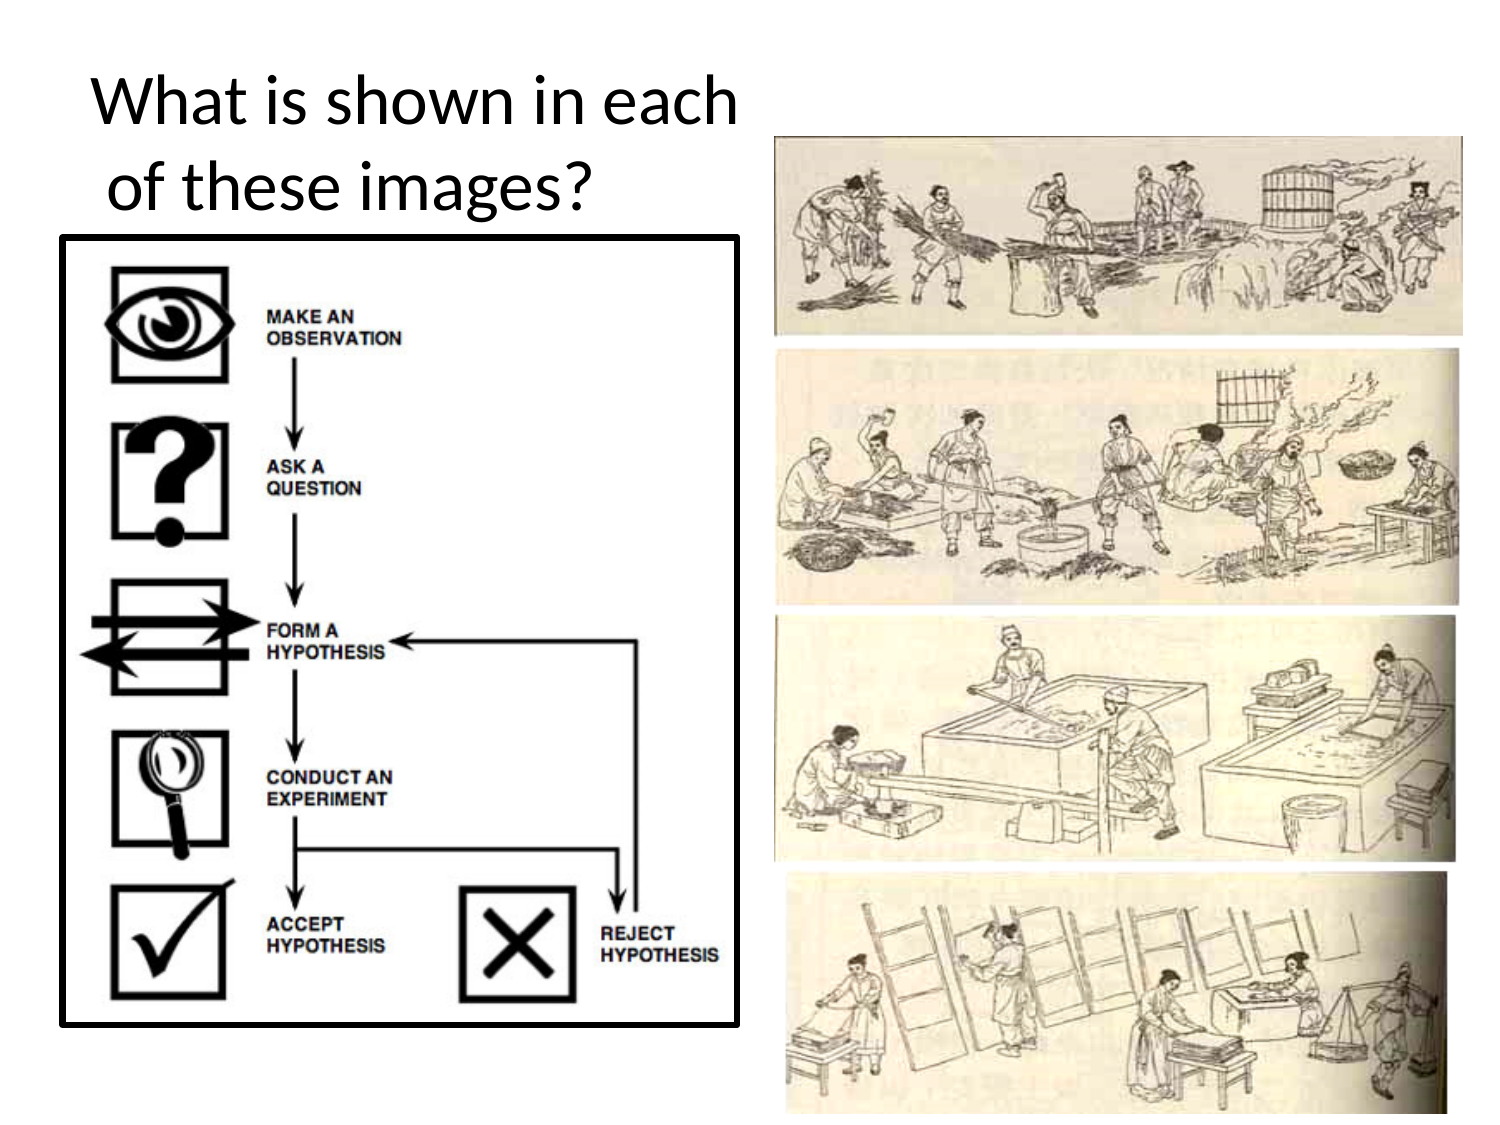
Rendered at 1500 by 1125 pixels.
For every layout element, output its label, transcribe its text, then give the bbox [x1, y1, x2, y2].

text_box [60, 235, 739, 1027]
title What is shown in each of these images? [75, 45, 1425, 233]
picture [74, 262, 738, 1007]
picture [774, 135, 1463, 1115]
